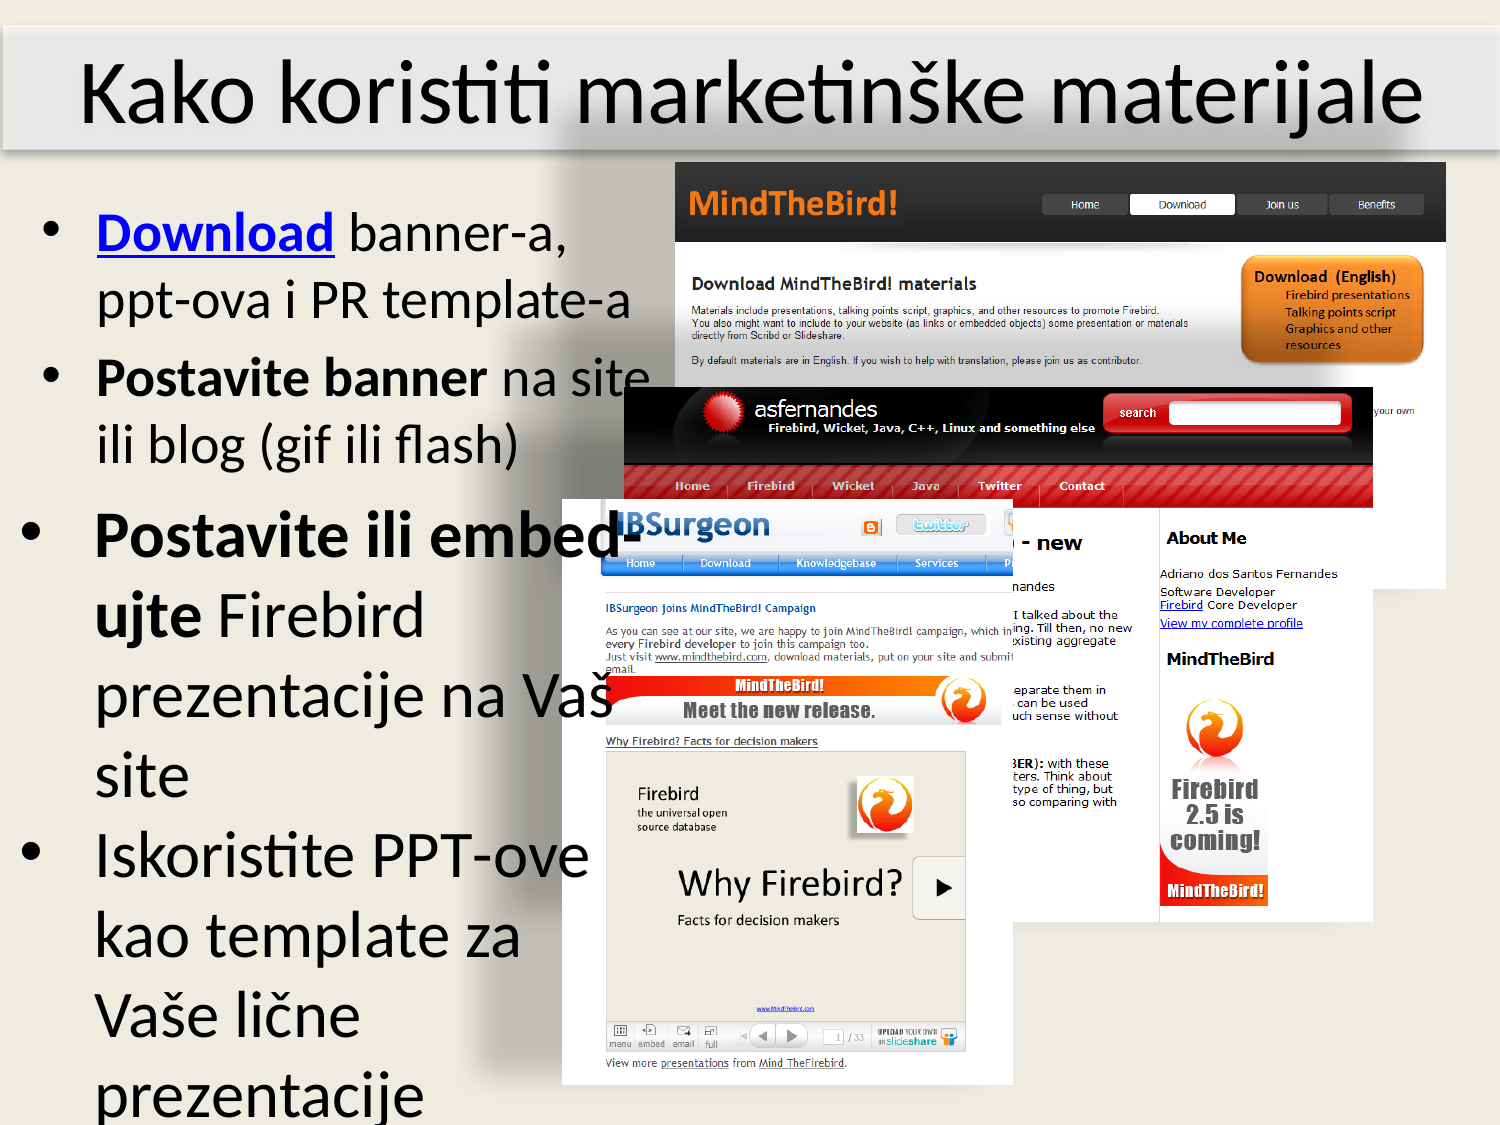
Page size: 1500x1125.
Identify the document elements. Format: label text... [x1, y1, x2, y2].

text_box Kako koristiti marketinške materijale [2, 24, 1500, 150]
list Download banner-a, ppt-ova i PR template-a Postavite banner na site ili blog (gif ili flash) [26, 187, 544, 483]
text_box Postavite ili embed-ujte Firebird prezentacije na Vaš site Iskoristite PPT-ove kao template za Vaše lične prezentacije [4, 483, 663, 1125]
picture [562, 162, 1446, 1085]
